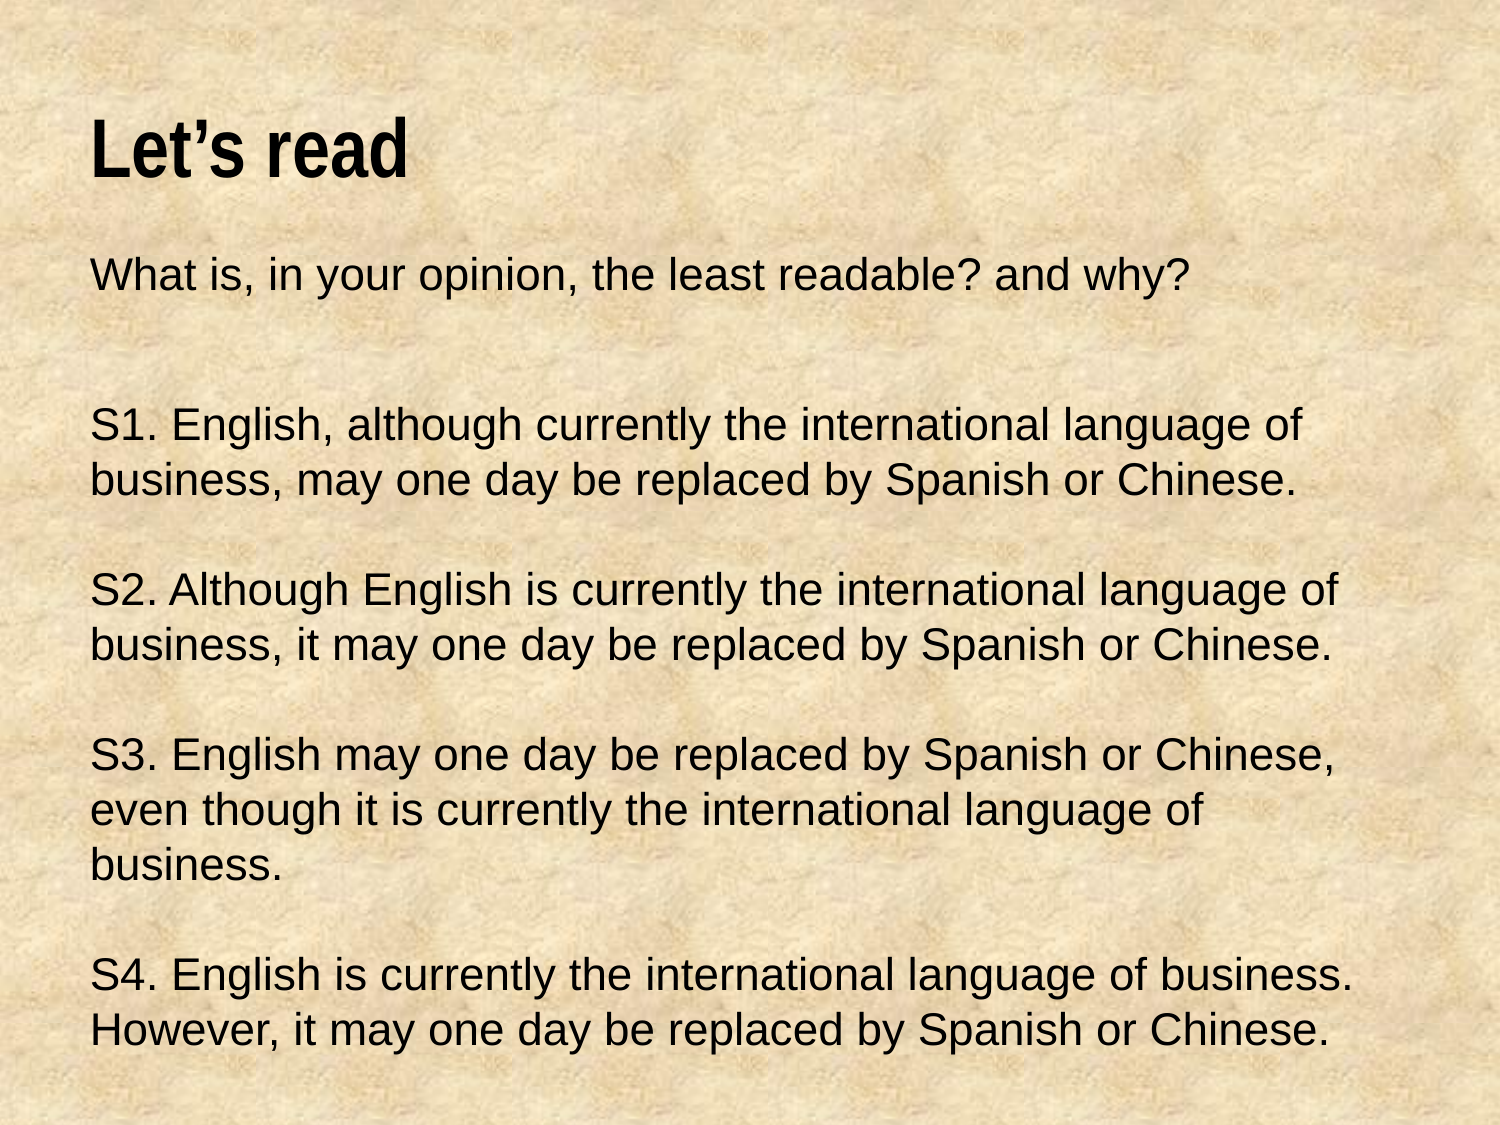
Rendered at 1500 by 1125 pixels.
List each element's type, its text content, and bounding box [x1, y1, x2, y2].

text_box S1. English, although currently the international language of business, may one day be replaced by Spanish or Chinese. S2. Although English is currently the international language of business, it may one day be replaced by Spanish or Chinese. S3. English may one day be replaced by Spanish or Chinese, even though it is currently the international language of business. S4. English is currently the international language of business. However, it may one day be replaced by Spanish or Chinese. [74, 387, 1425, 1117]
title Let’s read [75, 50, 1425, 237]
picture [0, 0, 1500, 1125]
text_box What is, in your opinion, the least readable? and why? [74, 237, 1425, 387]
